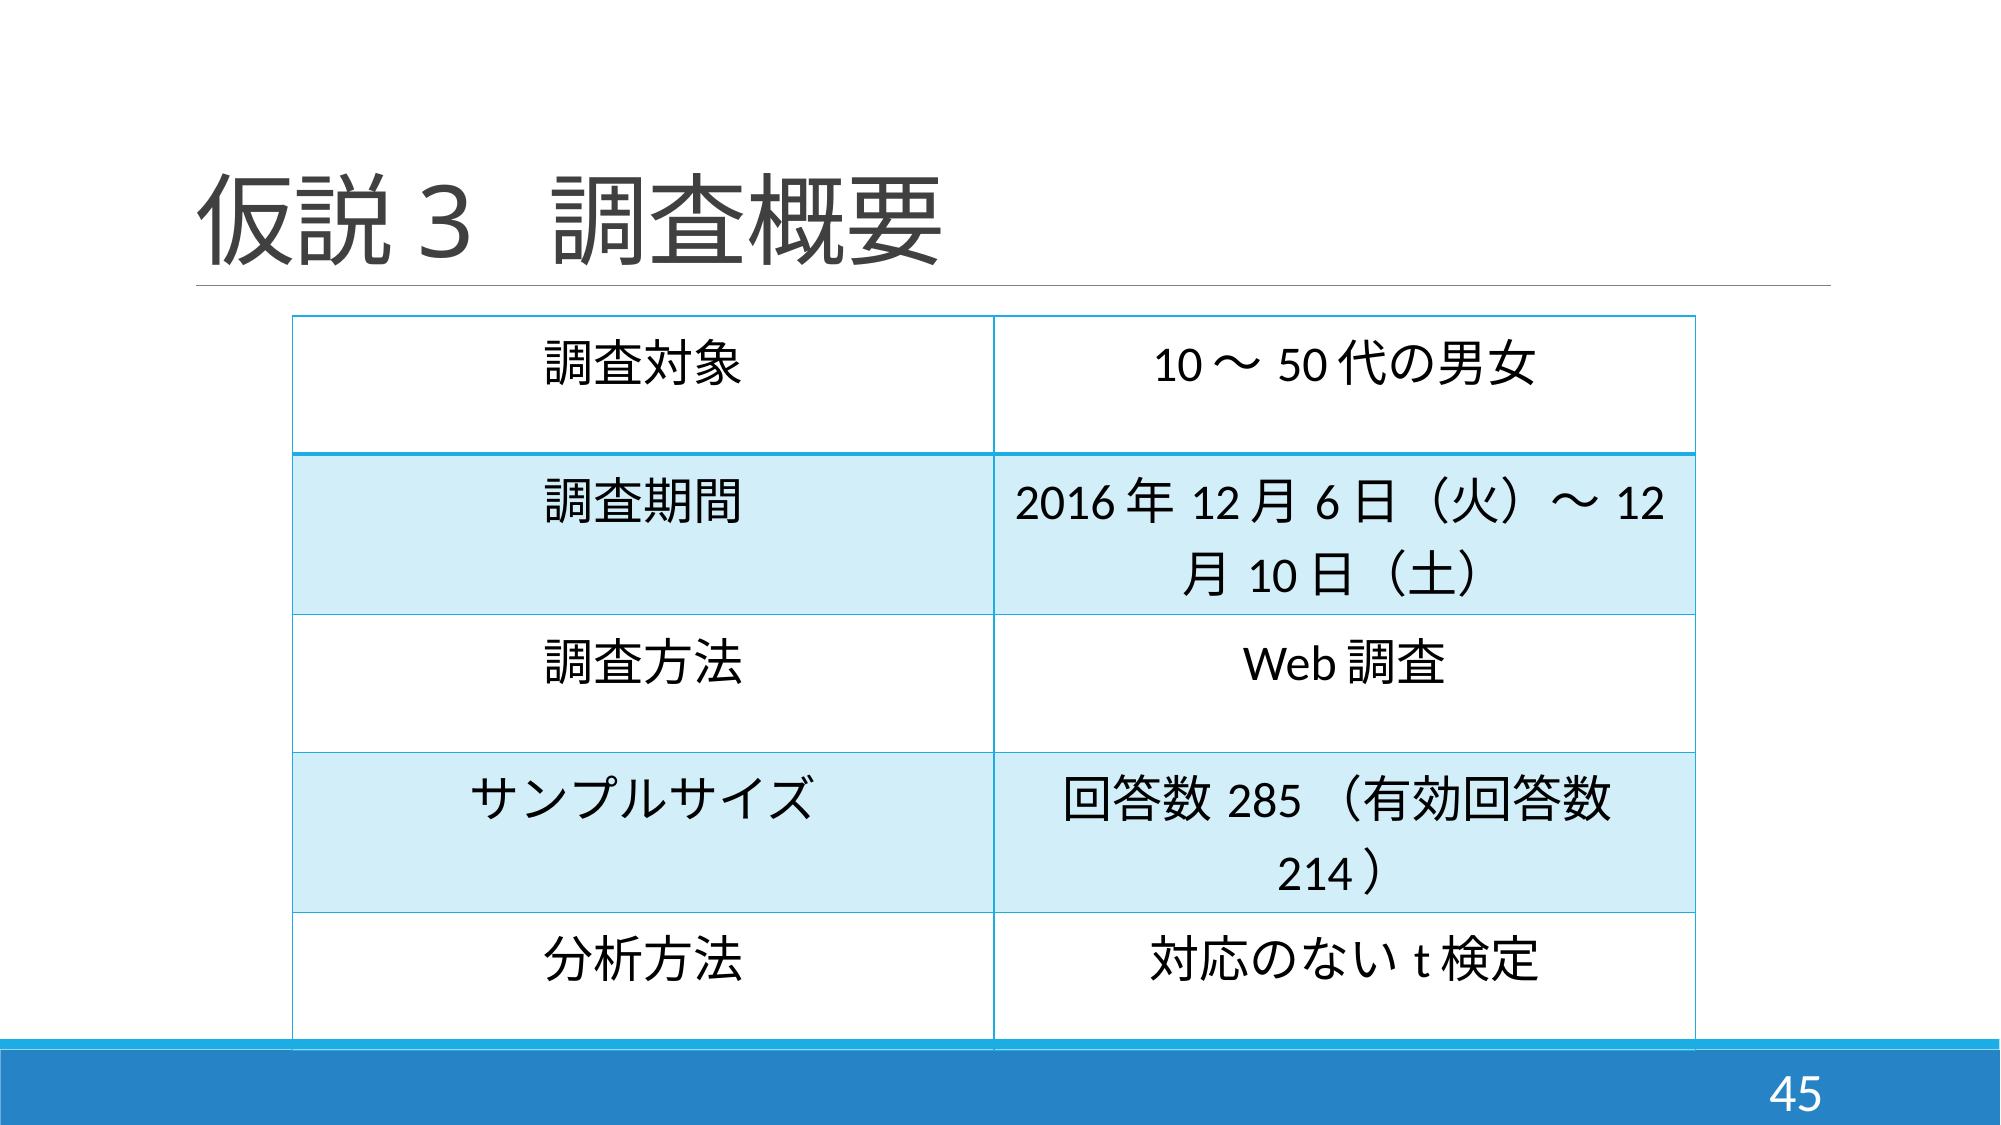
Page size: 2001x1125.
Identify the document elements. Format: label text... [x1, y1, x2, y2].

table_cell サンプルサイズ [293, 753, 993, 912]
slide_number 45 [1624, 1059, 1840, 1120]
table_cell 対応のないt検定 [995, 913, 1695, 1050]
table_cell Web調査 [995, 615, 1695, 752]
table_cell 2016年12月6日（火）〜12月10日（土） [995, 456, 1695, 614]
table_header 調査対象 [293, 317, 993, 452]
table_cell 調査期間 [293, 456, 993, 614]
table_cell 回答数285（有効回答数214） [995, 753, 1695, 912]
table_cell 分析方法 [293, 913, 993, 1050]
table_header 10〜50代の男女 [995, 317, 1695, 452]
table_cell 調査方法 [293, 615, 993, 752]
title 仮説3 調査概要 [180, 47, 1830, 285]
